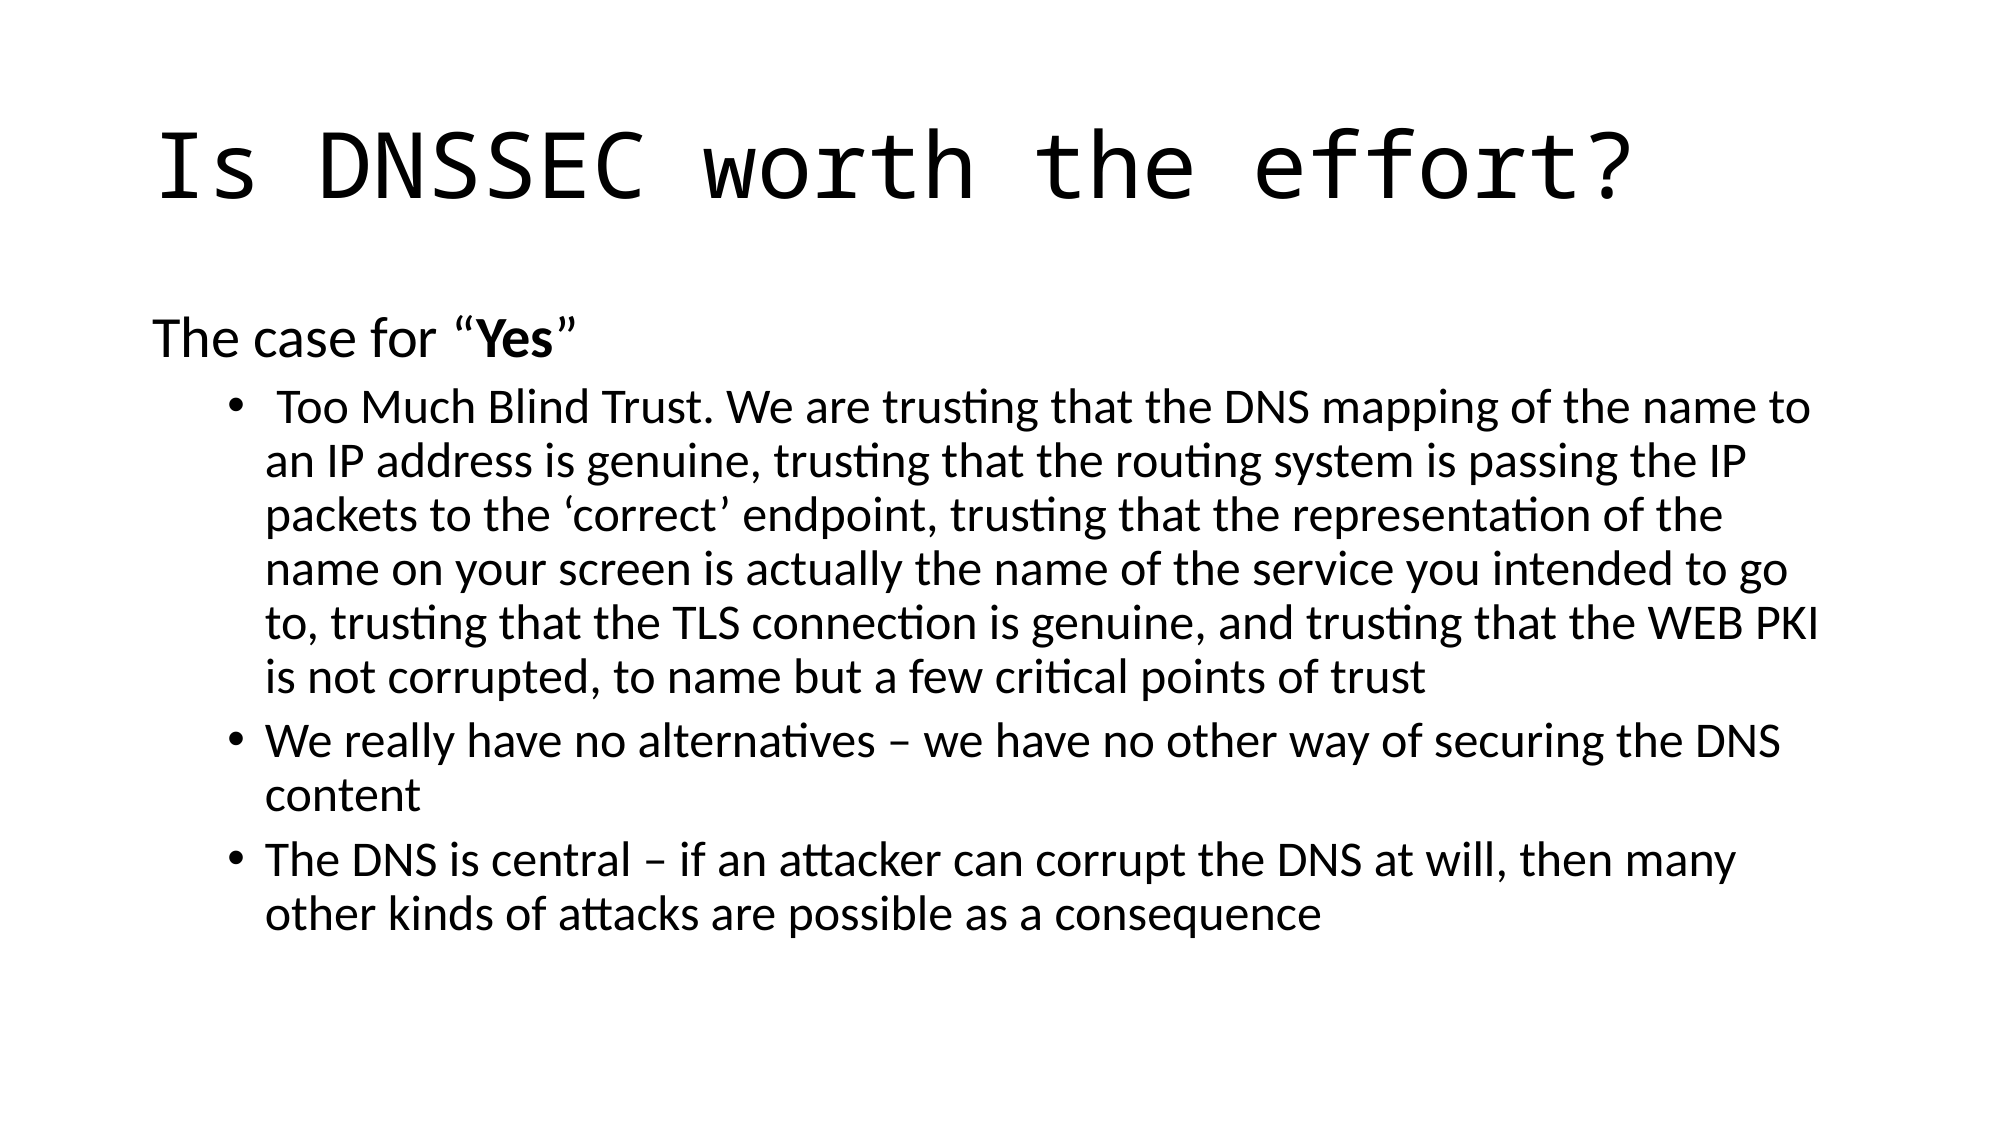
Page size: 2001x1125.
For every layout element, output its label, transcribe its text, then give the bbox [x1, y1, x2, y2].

list The case for “Yes” Too Much Blind Trust. We are trusting that the DNS mapping of the name to an IP address is genuine, trusting that the routing system is passing the IP packets to the ‘correct’ endpoint, trusting that the representation of the name on your screen is actually the name of the service you intended to go to, trusting that the TLS connection is genuine, and trusting that the WEB PKI is not corrupted, to name but a few critical points of trust We really have no alternatives – we have no other way of securing the DNS content The DNS is central – if an attacker can corrupt the DNS at will, then many other kinds of attacks are possible as a consequence [137, 299, 1863, 1014]
title Is DNSSEC worth the effort? [137, 59, 1863, 278]
